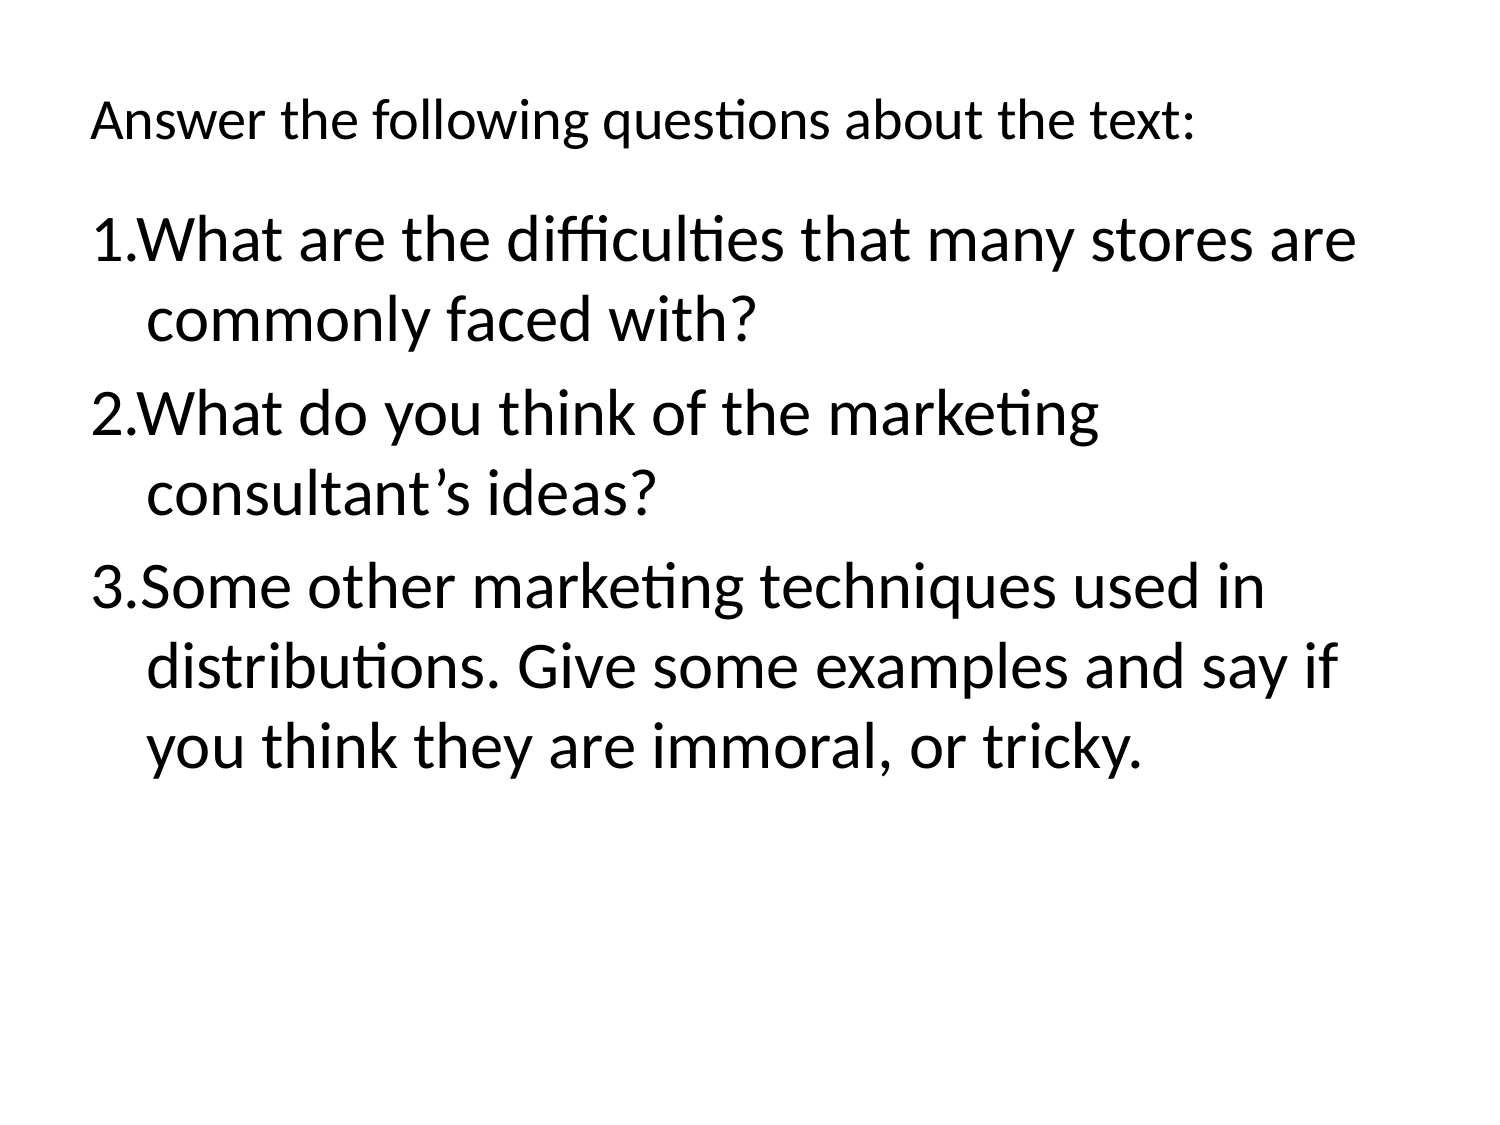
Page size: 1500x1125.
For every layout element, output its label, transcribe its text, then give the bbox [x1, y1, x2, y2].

list 1.What are the difficulties that many stores are commonly faced with? 2.What do you think of the marketing consultant’s ideas? 3.Some other marketing techniques used in distributions. Give some examples and say if you think they are immoral, or tricky. [75, 187, 1425, 1005]
title Answer the following questions about the text: [75, 45, 1425, 187]
